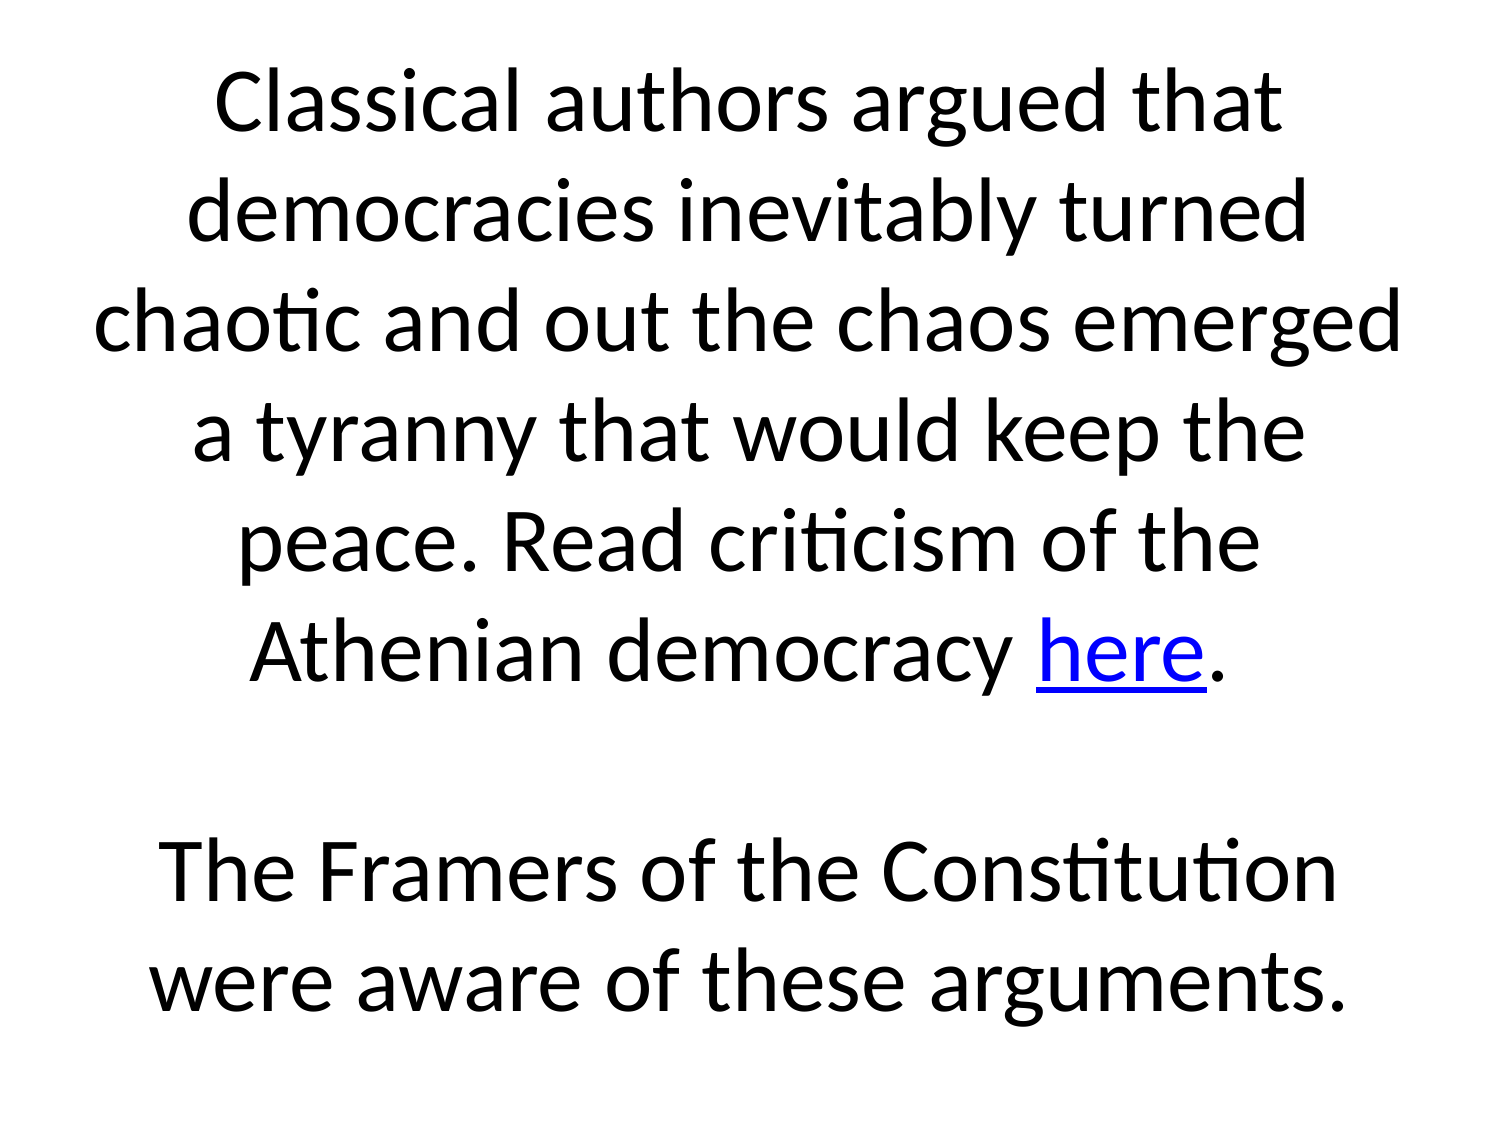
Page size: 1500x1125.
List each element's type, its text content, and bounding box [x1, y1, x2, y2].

title Classical authors argued that democracies inevitably turned chaotic and out the chaos emerged a tyranny that would keep the peace. Read criticism of the Athenian democracy here. The Framers of the Constitution were aware of these arguments. [74, 44, 1426, 1026]
